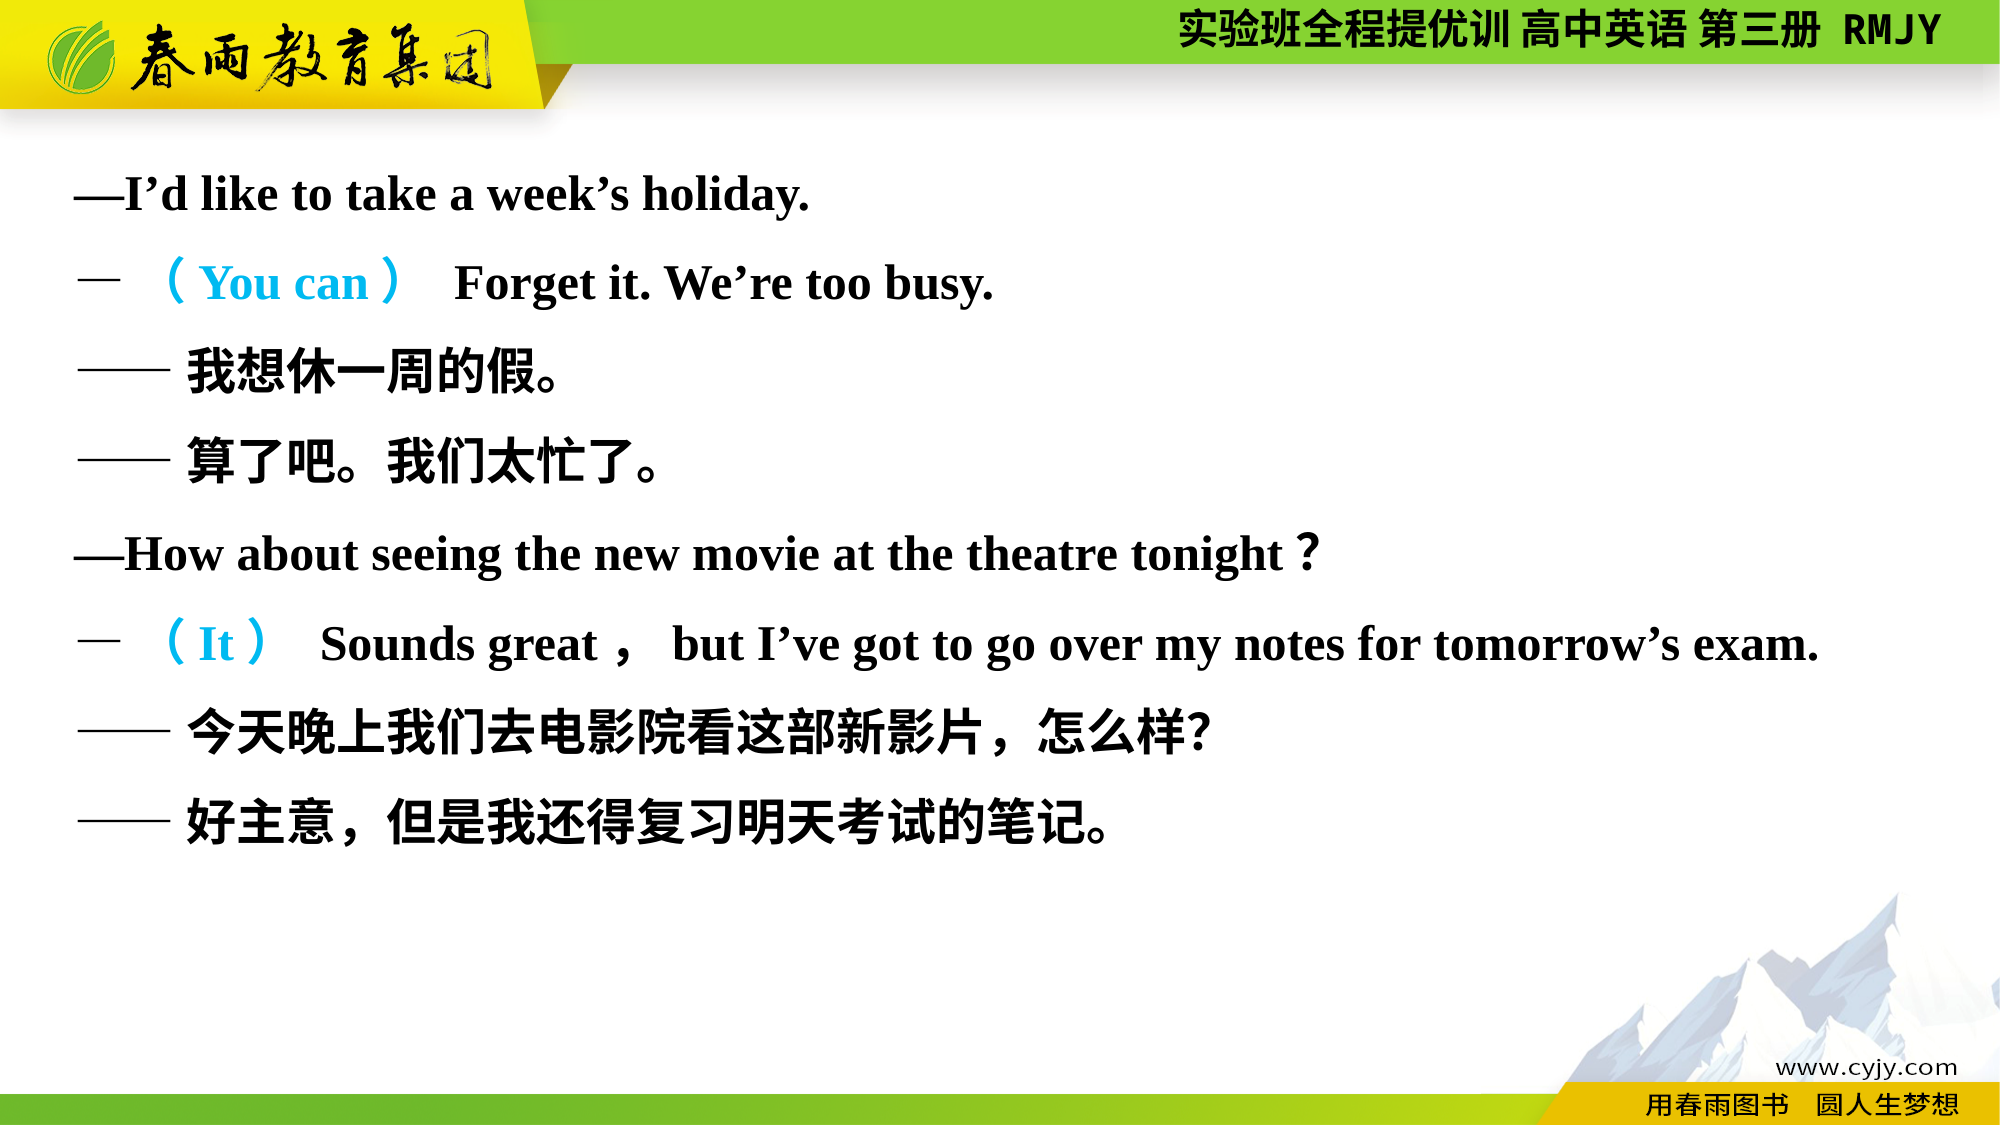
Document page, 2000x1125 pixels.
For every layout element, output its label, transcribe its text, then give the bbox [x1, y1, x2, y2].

picture [0, 0, 2000, 1125]
list —I’d like to take a week’s holiday. —（You can） Forget it. We’re too busy. ——我想休一周的假。 ——算了吧。我们太忙了。 —How about seeing the new movie at the theatre tonight？ —（It） Sounds great，but I’ve got to go over my notes for tomorrow’s exam. ——今天晚上我们去电影院看这部新影片，怎么样？ ——好主意，但是我还得复习明天考试的笔记。 [59, 122, 1944, 854]
